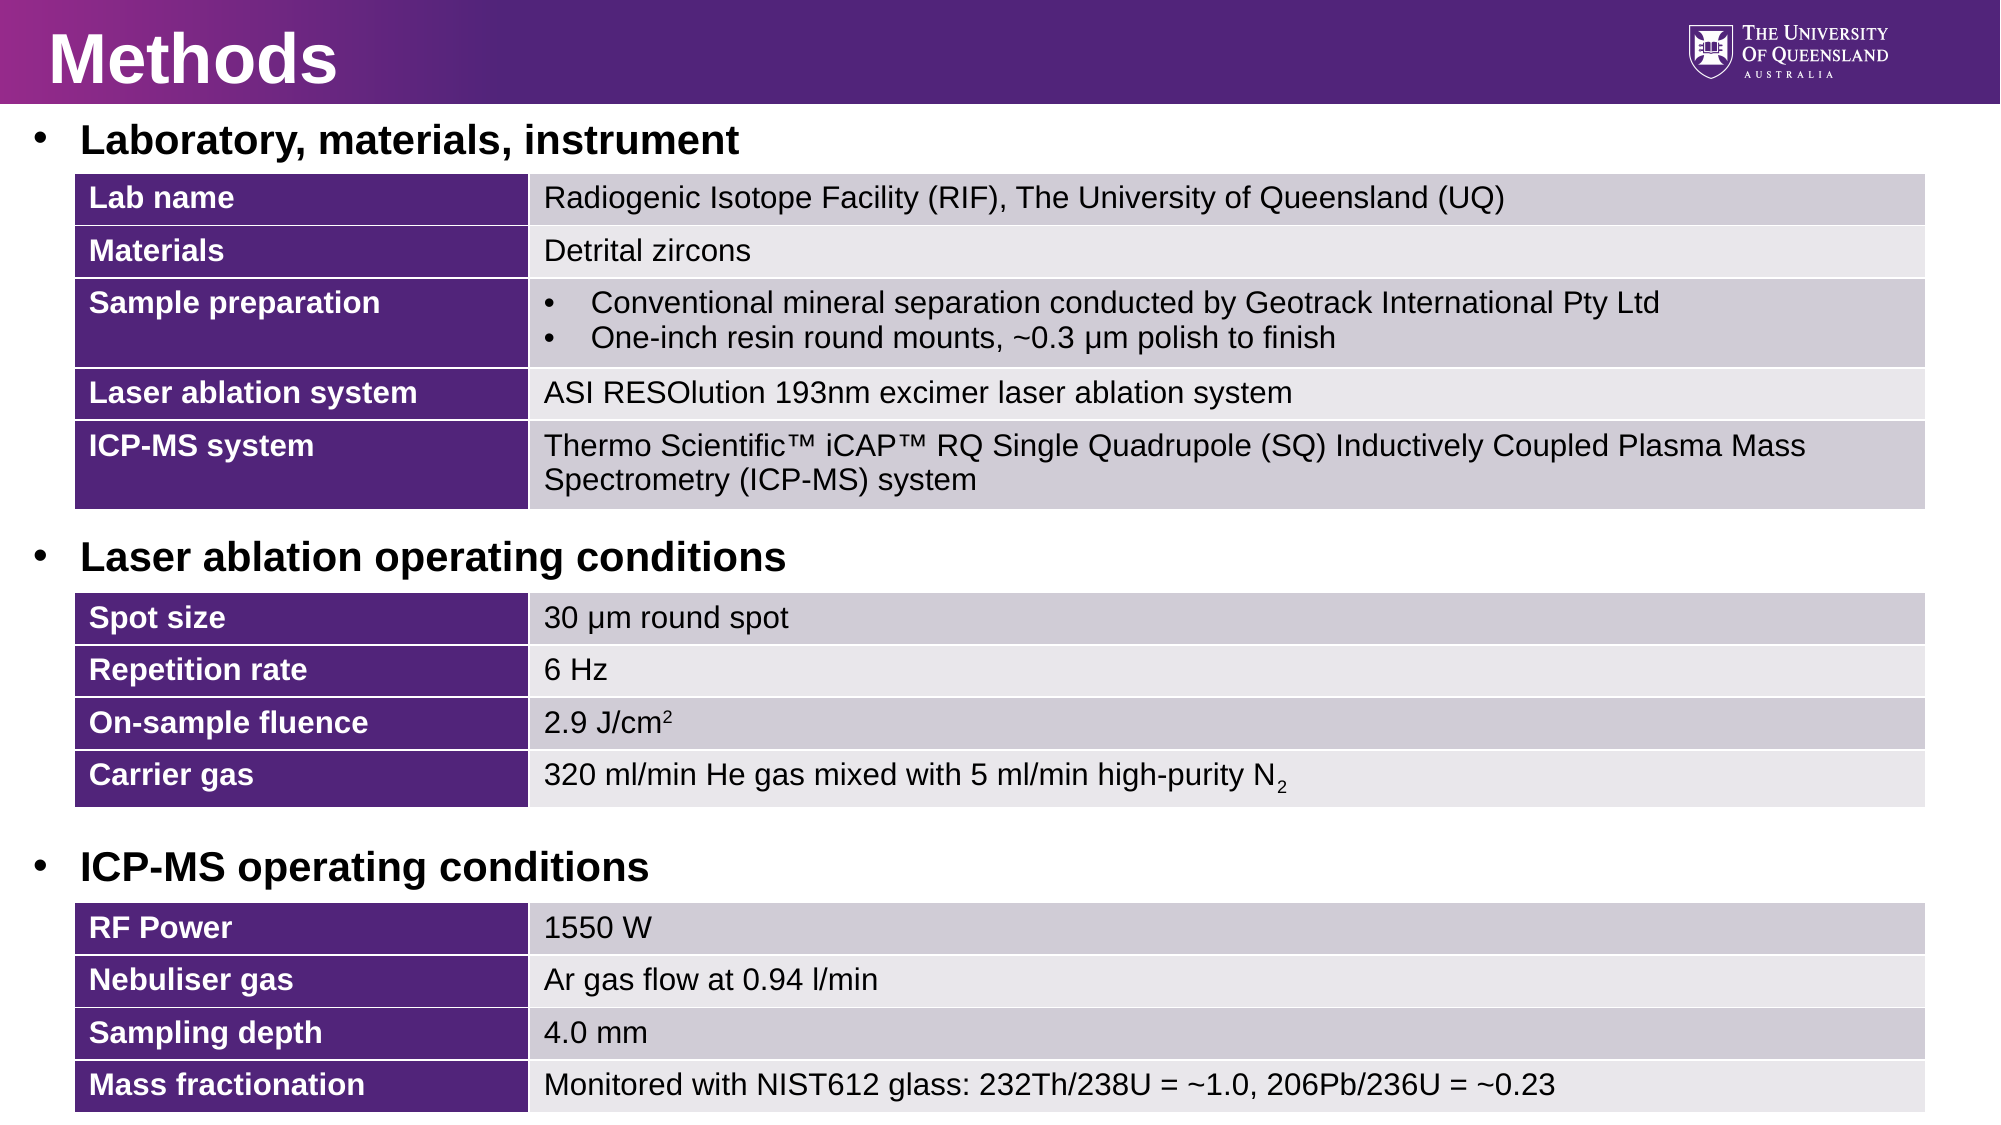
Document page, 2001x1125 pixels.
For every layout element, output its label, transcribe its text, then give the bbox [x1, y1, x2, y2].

table_cell Mass fractionation [75, 1061, 528, 1112]
table_cell 6 Hz [530, 646, 1925, 696]
table_cell Ar gas flow at 0.94 l/min [530, 956, 1925, 1007]
table_cell ICP-MS system [75, 421, 528, 509]
table_cell On-sample fluence [75, 698, 528, 749]
text_box ICP-MS operating conditions [18, 832, 1889, 898]
table_cell Sample preparation [75, 279, 528, 367]
table_header Spot size [75, 593, 528, 644]
picture [1720, 25, 1888, 79]
table_cell ASI RESOlution 193nm excimer laser ablation system [530, 369, 1925, 419]
table_cell 320 ml/min He gas mixed with 5 ml/min high-purity N2 [530, 751, 1925, 807]
text_box Methods [48, 0, 1720, 105]
table_cell Sampling depth [75, 1008, 528, 1059]
table_cell Materials [75, 226, 528, 277]
table_cell Laser ablation system [75, 369, 528, 419]
table_cell Repetition rate [75, 646, 528, 696]
text_box Laser ablation operating conditions [18, 522, 1889, 588]
table_cell Thermo Scientific™ iCAP™ RQ Single Quadrupole (SQ) Inductively Coupled Plasma Mass Spectrometry (ICP-MS) system [530, 421, 1925, 509]
table_cell Nebuliser gas [75, 956, 528, 1007]
table_cell Monitored with NIST612 glass: 232Th/238U = ~1.0, 206Pb/236U = ~0.23 [530, 1061, 1925, 1112]
text_box Laboratory, materials, instrument [18, 105, 1889, 170]
table_cell Carrier gas [75, 751, 528, 807]
table_header 1550 W [530, 903, 1925, 954]
table_cell Detrital zircons [530, 226, 1925, 277]
table_header Radiogenic Isotope Facility (RIF), The University of Queensland (UQ) [530, 174, 1925, 225]
table_header RF Power [75, 903, 528, 954]
table_header Lab name [75, 174, 528, 225]
table_header 30 μm round spot [530, 593, 1925, 644]
table_cell Conventional mineral separation conducted by Geotrack International Pty Ltd One-inch resin round mounts, ~0.3 μm polish to finish [530, 279, 1925, 367]
table_cell 2.9 J/cm2 [530, 698, 1925, 749]
table_cell 4.0 mm [530, 1008, 1925, 1059]
